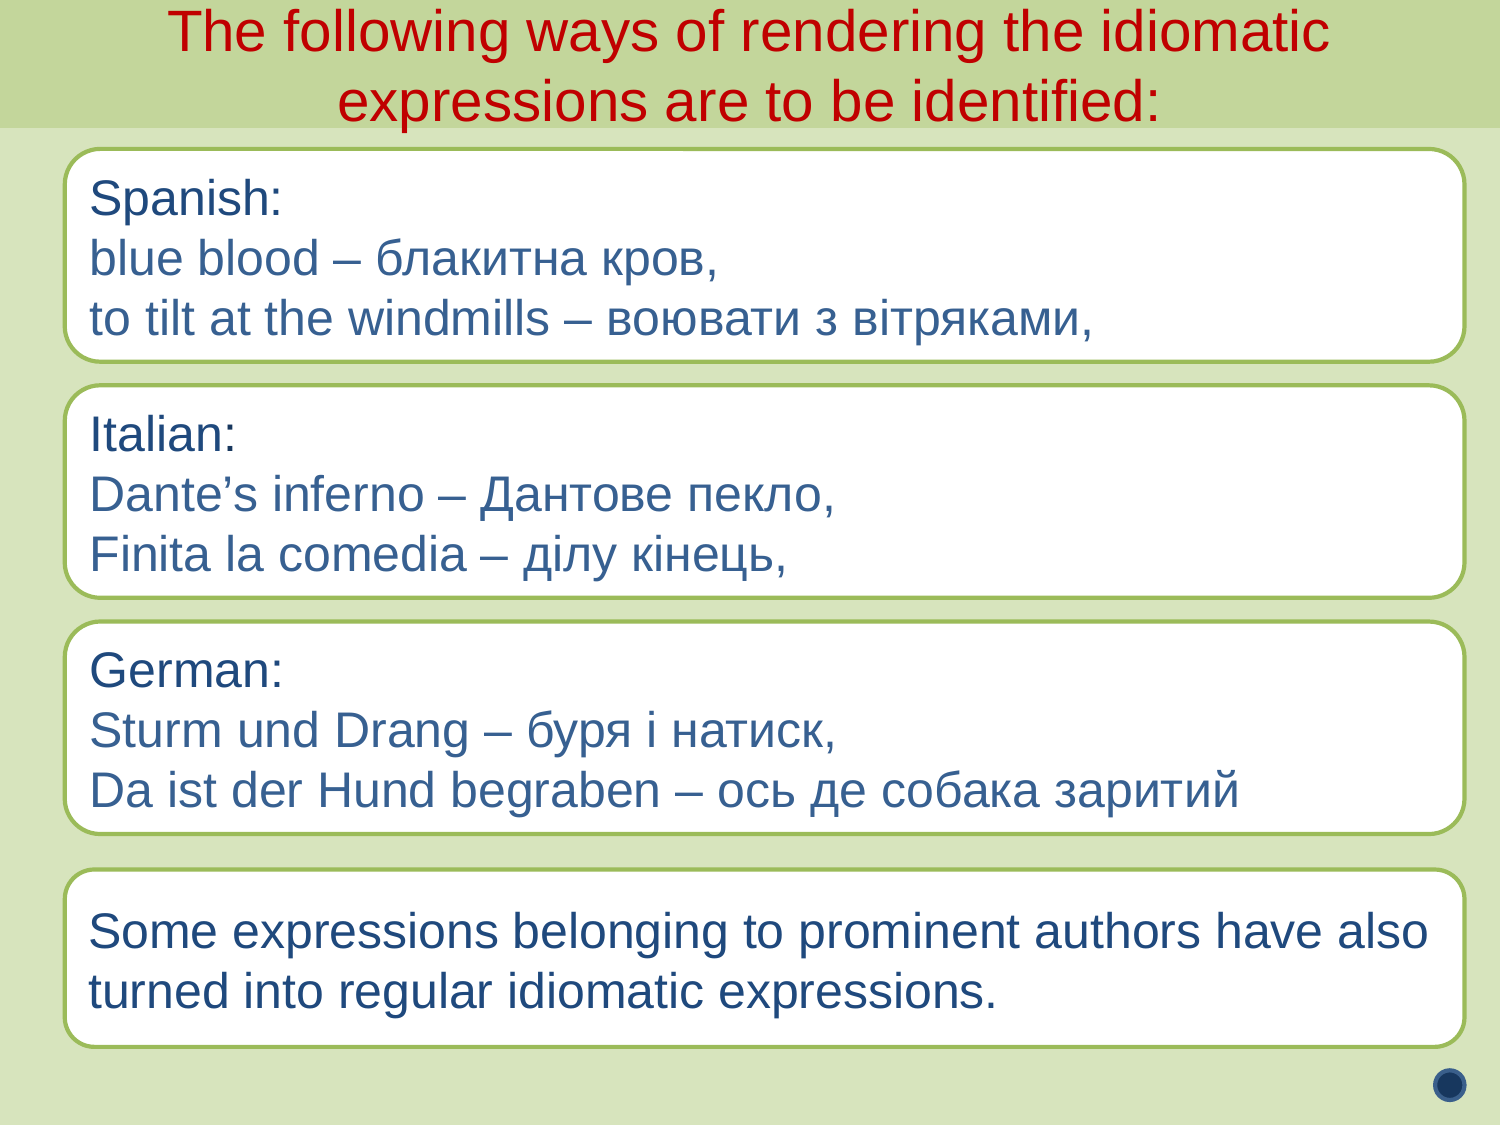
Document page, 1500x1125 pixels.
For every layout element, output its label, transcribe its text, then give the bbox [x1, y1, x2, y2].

text_box Spanish: blue blood – блакитна кров, to tilt at the windmills – воювати з вітряками, [62, 146, 1467, 364]
text_box [1433, 1068, 1467, 1103]
text_box The following ways of rendering the idiomatic expressions are to be identified: [0, 0, 1500, 128]
text_box German: Sturm und Drang – буря і натиск, Da ist der Hund begraben – ось де собака заритий [62, 619, 1467, 837]
text_box Italian: Dante’s inferno – Дантове пекло, Finita la comedia – ділу кінець, [62, 383, 1467, 600]
text_box Some expressions belonging to prominent authors have also turned into regular idiomatic expressions. [62, 867, 1467, 1049]
